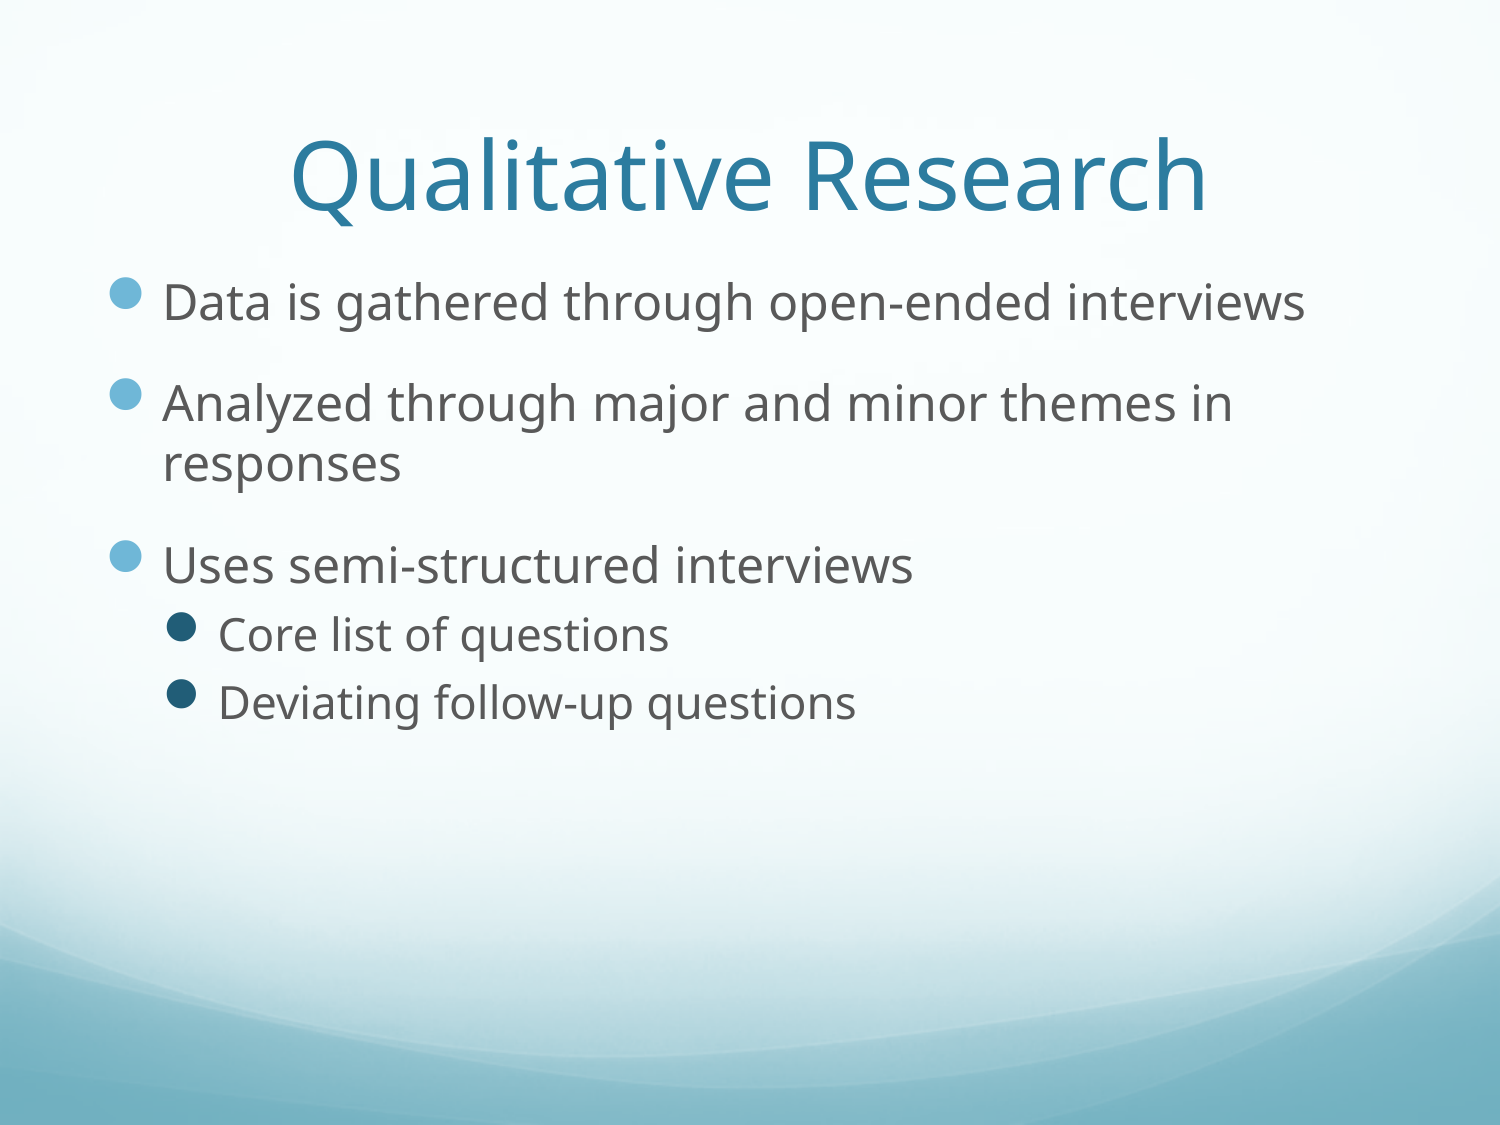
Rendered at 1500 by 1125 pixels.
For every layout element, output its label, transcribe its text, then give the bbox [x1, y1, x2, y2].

list Data is gathered through open-ended interviews Analyzed through major and minor themes in responses Uses semi-structured interviews Core list of questions Deviating follow-up questions [90, 262, 1410, 975]
title Qualitative Research [90, 17, 1410, 237]
